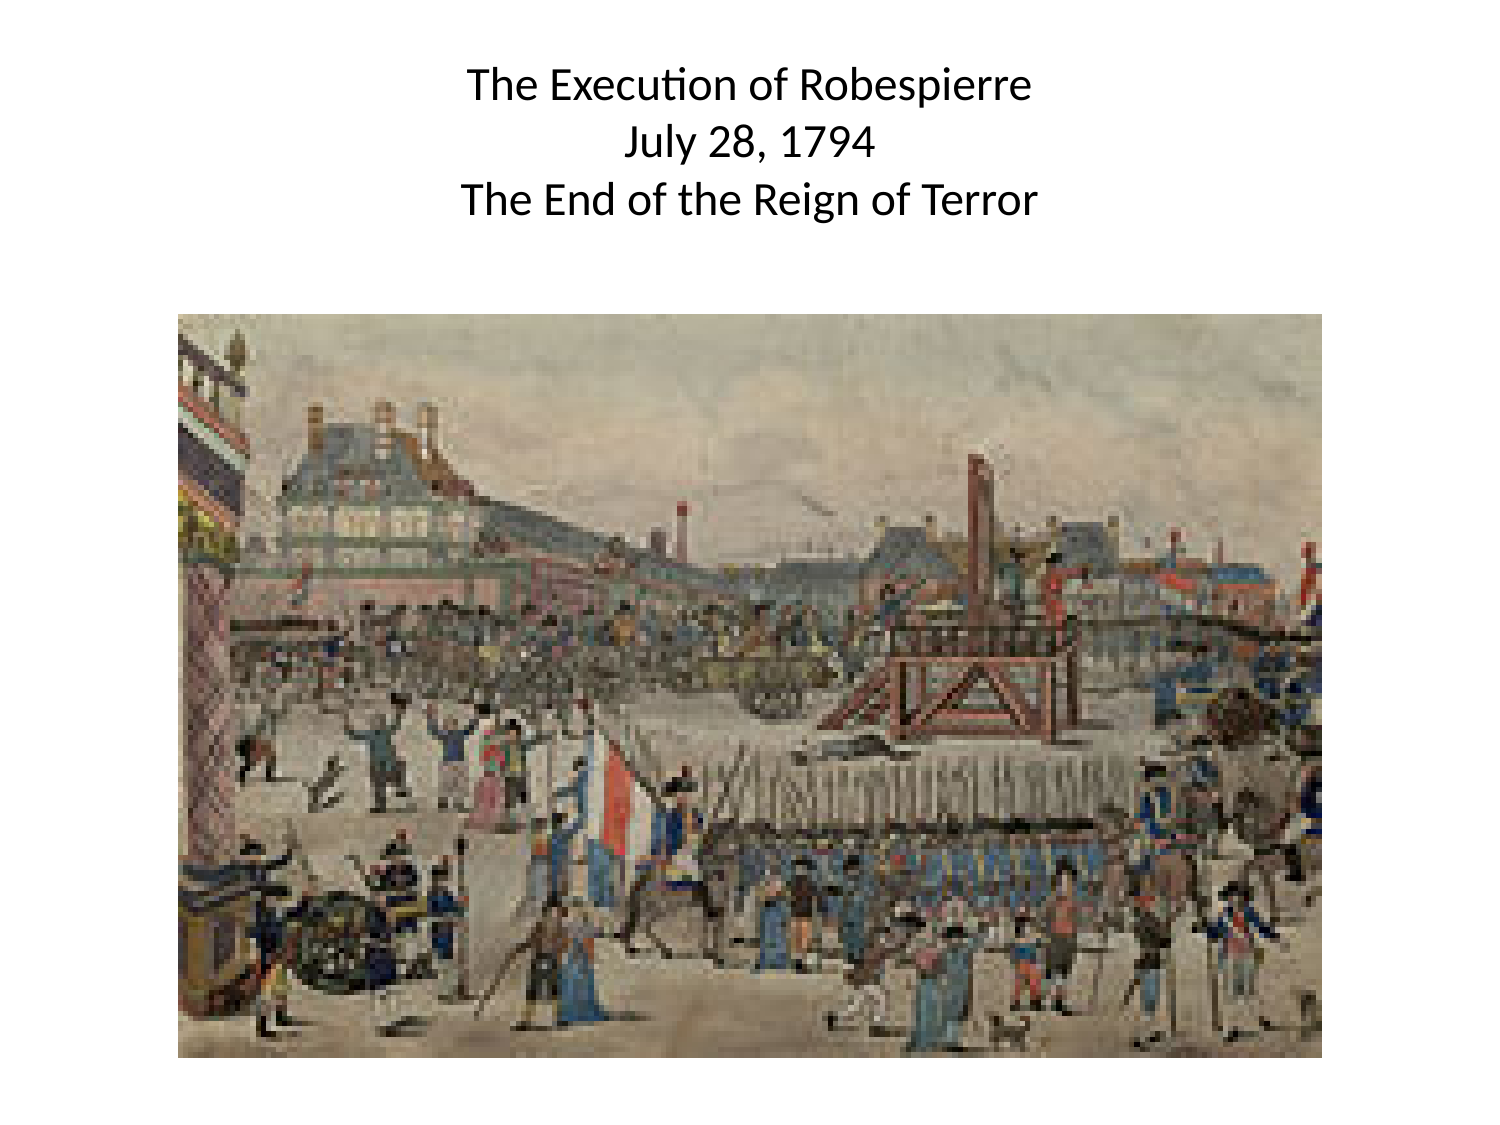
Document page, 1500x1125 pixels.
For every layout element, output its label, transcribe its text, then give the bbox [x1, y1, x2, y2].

title The Execution of Robespierre July 28, 1794 The End of the Reign of Terror [75, 45, 1425, 233]
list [74, 314, 1426, 1058]
